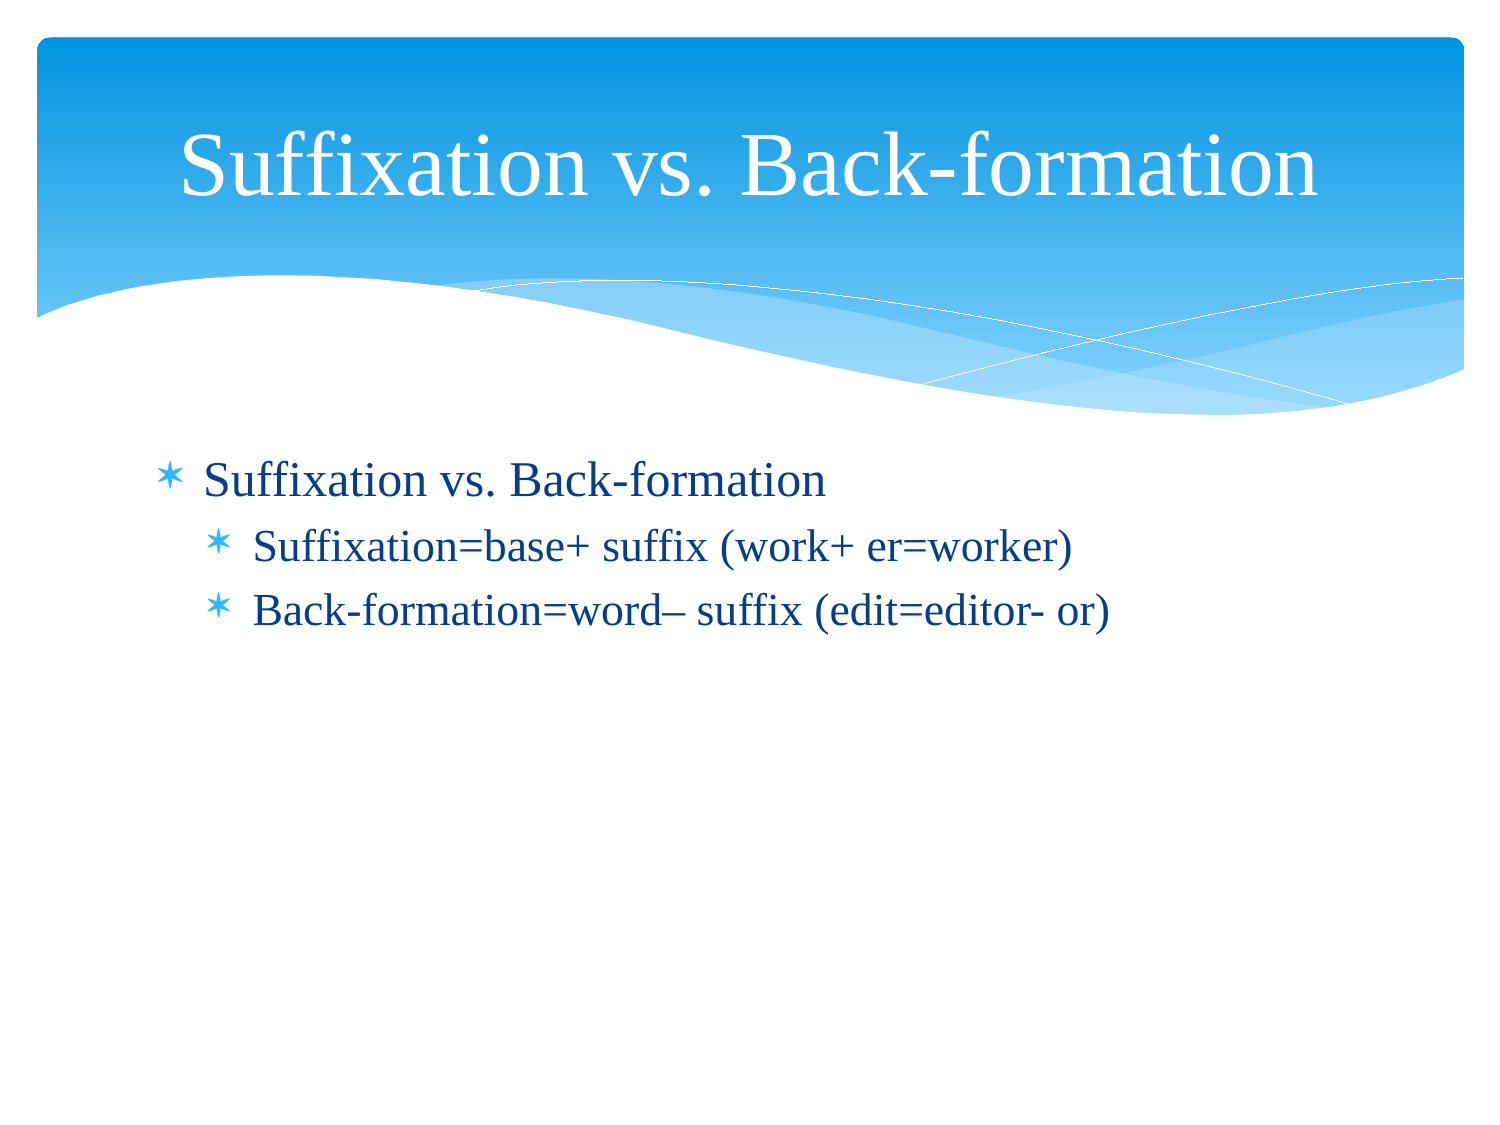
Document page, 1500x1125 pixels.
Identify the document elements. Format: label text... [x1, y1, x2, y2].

list Suffixation vs. Back-formation Suffixation=base+ suffix (work+ er=worker) Back-formation=word– suffix (edit=editor- or) [143, 438, 1359, 1005]
title Suffixation vs. Back-formation [75, 55, 1425, 261]
